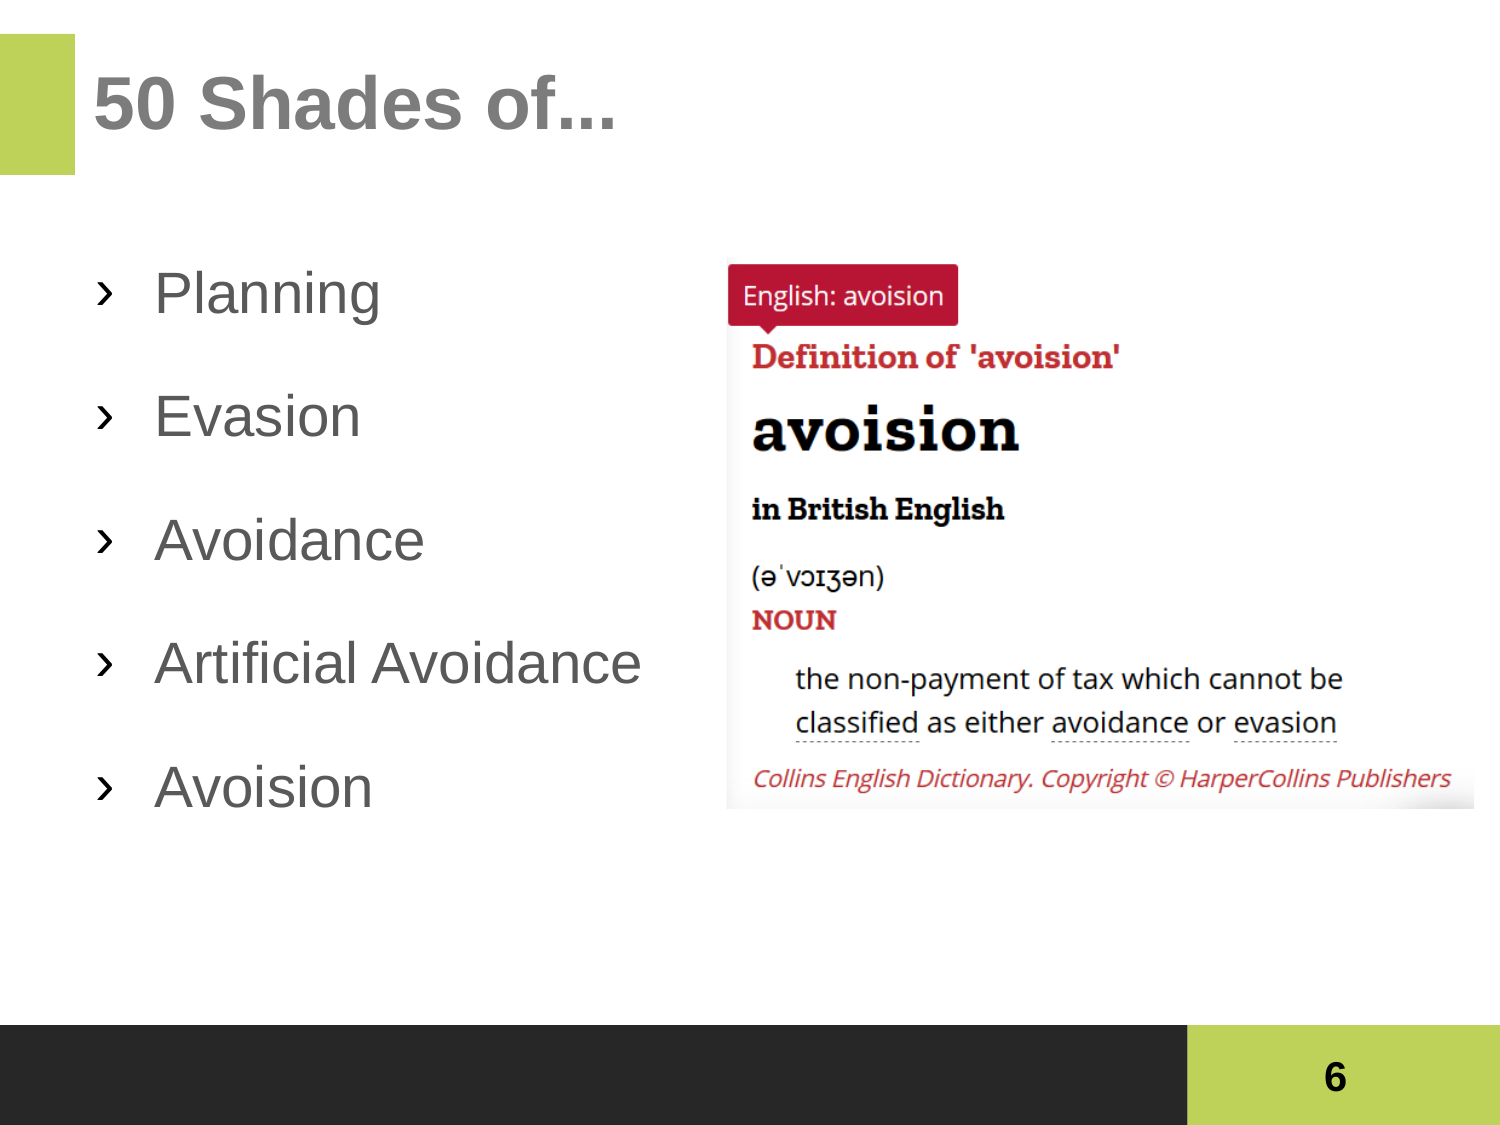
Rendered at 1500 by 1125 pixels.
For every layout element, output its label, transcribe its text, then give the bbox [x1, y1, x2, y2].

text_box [726, 257, 1475, 809]
title 50 Shades of... [0, 33, 1500, 175]
text_box Planning Evasion Avoidance Artificial Avoidance Avoision [80, 233, 750, 976]
